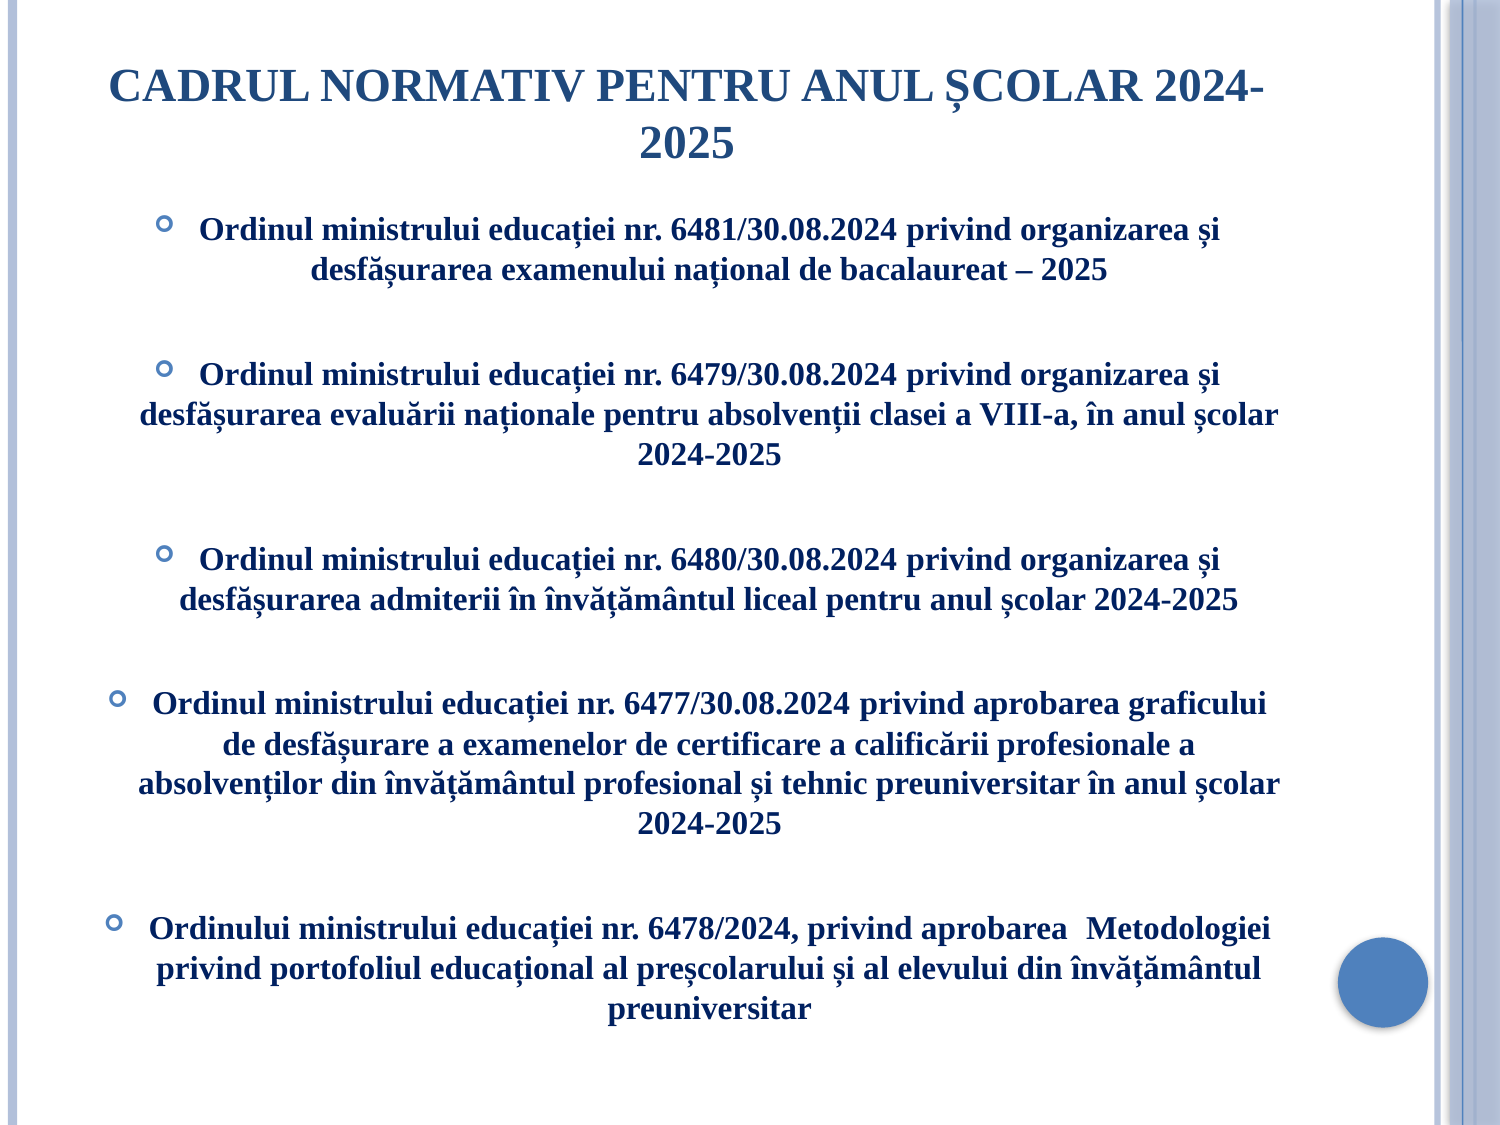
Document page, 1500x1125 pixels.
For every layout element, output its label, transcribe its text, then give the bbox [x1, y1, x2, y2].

list Ordinul ministrului educației nr. 6481/30.08.2024 privind organizarea și desfășurarea examenului național de bacalaureat – 2025 Ordinul ministrului educației nr. 6479/30.08.2024 privind organizarea și desfășurarea evaluării naționale pentru absolvenții clasei a VIII-a, în anul școlar 2024-2025 Ordinul ministrului educației nr. 6480/30.08.2024 privind organizarea și desfășurarea admiterii în învățământul liceal pentru anul școlar 2024-2025 Ordinul ministrului educației nr. 6477/30.08.2024 privind aprobarea graficului de desfășurare a examenelor de certificare a calificării profesionale a absolvenților din învățământul profesional și tehnic preuniversitar în anul școlar 2024-2025 Ordinului ministrului educației nr. 6478/2024, privind aprobarea Metodologiei privind portofoliul educațional al preșcolarului și al elevului din învățământul preuniversitar [74, 199, 1301, 1063]
title CADRUL NORMATIV PENTRU ANUL ȘCOLAR 2024-2025 [75, 45, 1300, 199]
